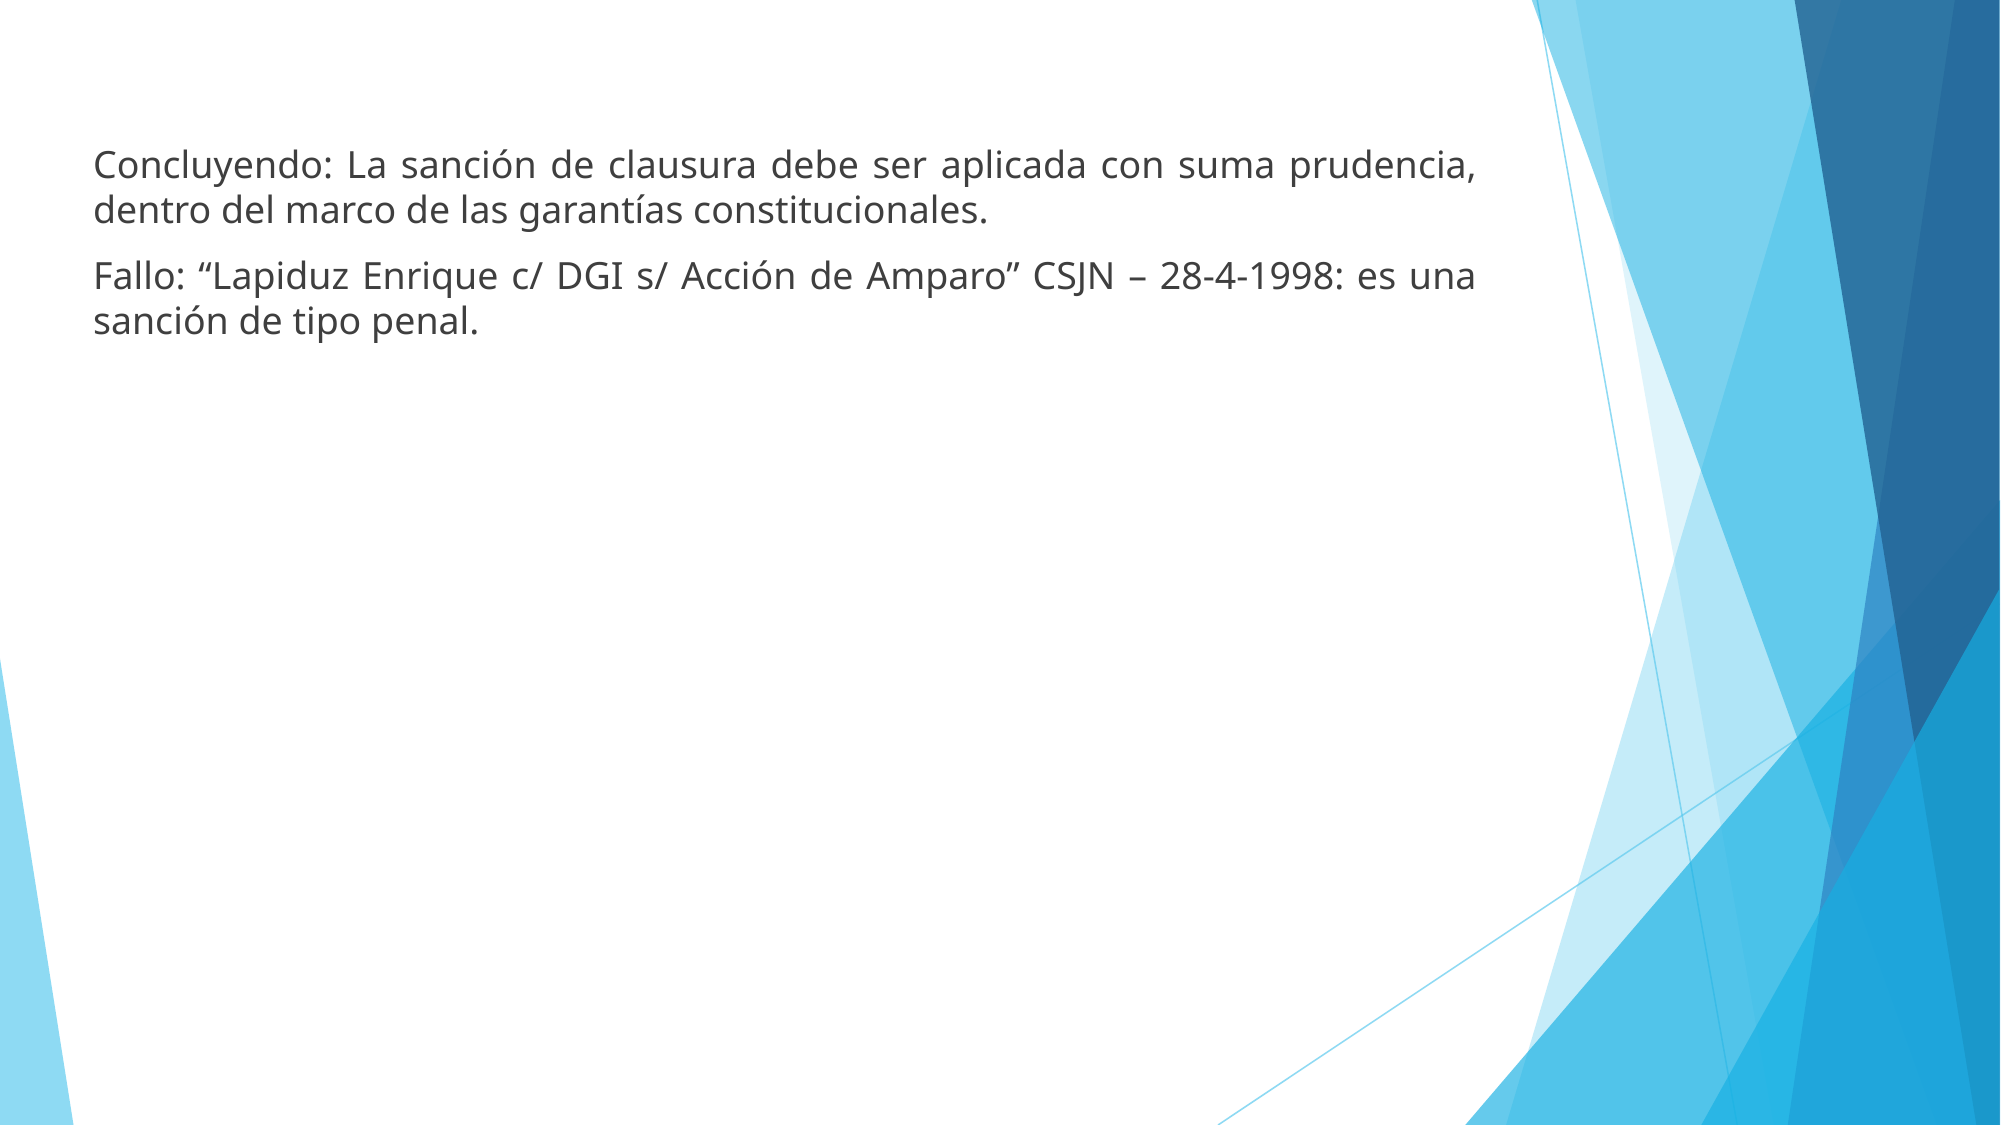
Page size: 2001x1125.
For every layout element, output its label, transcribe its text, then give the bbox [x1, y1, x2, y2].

list Concluyendo: La sanción de clausura debe ser aplicada con suma prudencia, dentro del marco de las garantías constitucionales. Fallo: “Lapiduz Enrique c/ DGI s/ Acción de Amparo” CSJN – 28-4-1998: es una sanción de tipo penal. [78, 133, 1494, 1038]
